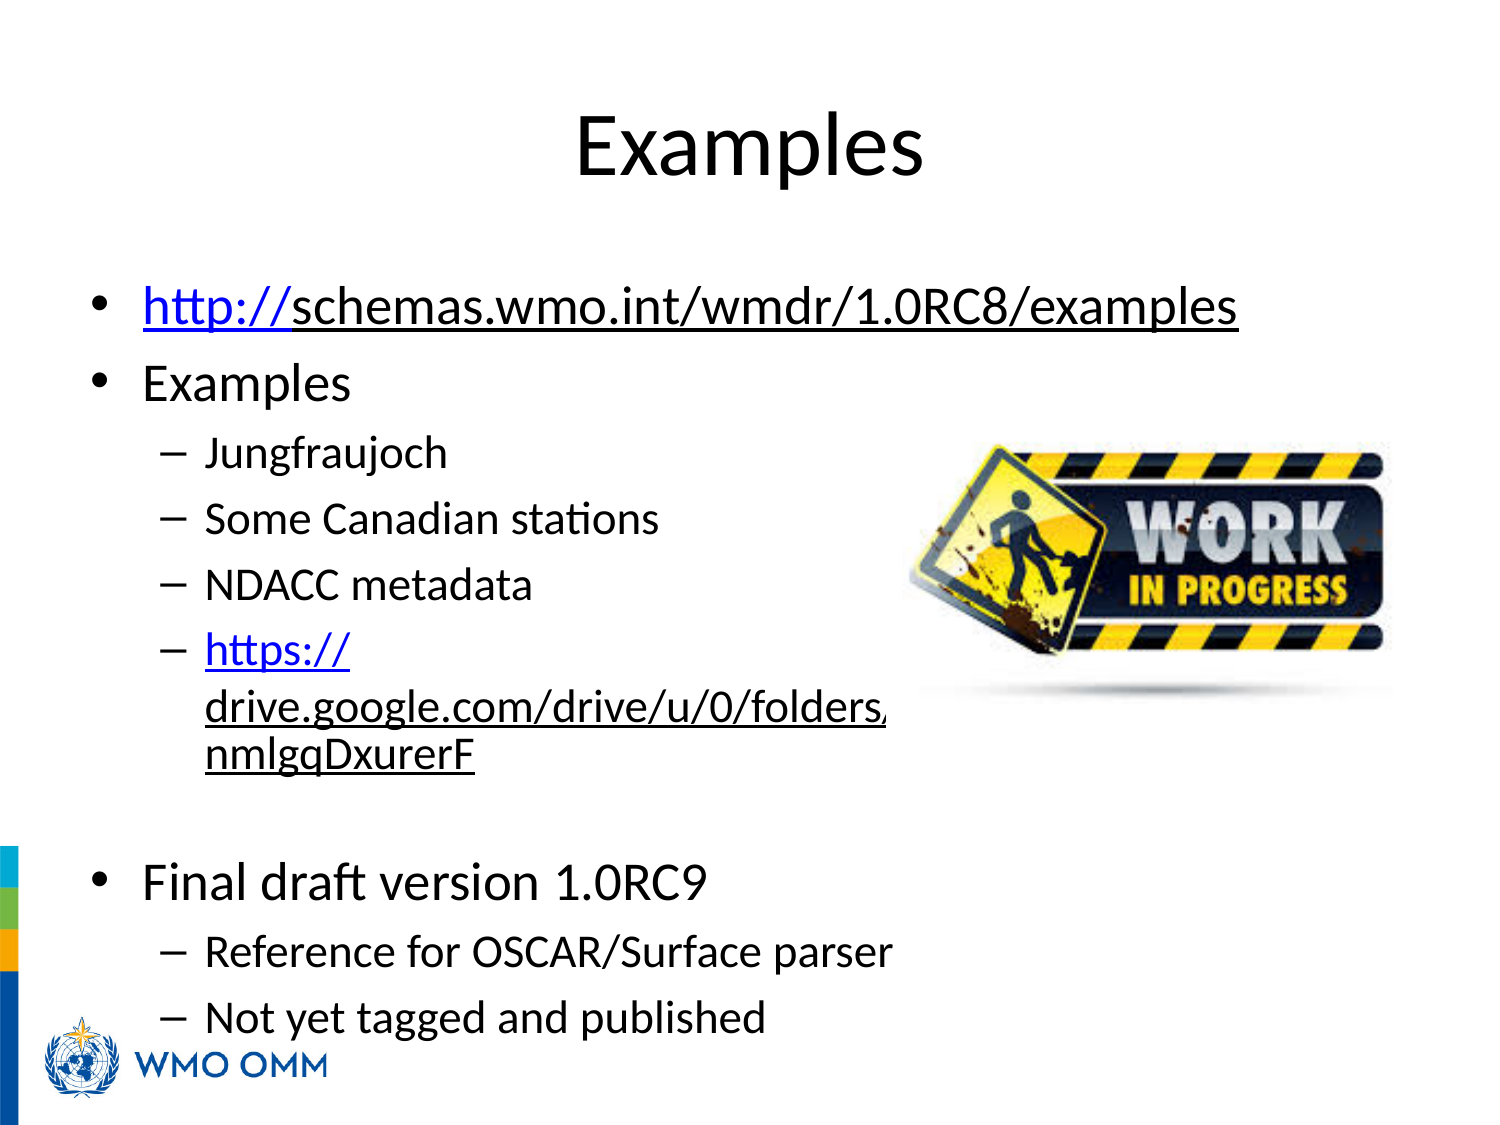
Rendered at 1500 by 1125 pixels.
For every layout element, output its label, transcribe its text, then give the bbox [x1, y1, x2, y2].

picture [886, 338, 1426, 784]
picture [0, 845, 327, 1125]
title Examples [75, 45, 1425, 233]
list http://schemas.wmo.int/wmdr/1.0RC8/examples Examples Jungfraujoch Some Canadian stations NDACC metadata https://drive.google.com/drive/u/0/folders/1GVN5NyXbw3cl9fPIFRh4nmlgqDxurerF Final draft version 1.0RC9 Reference for OSCAR/Surface parser Not yet tagged and published [75, 262, 1425, 1005]
